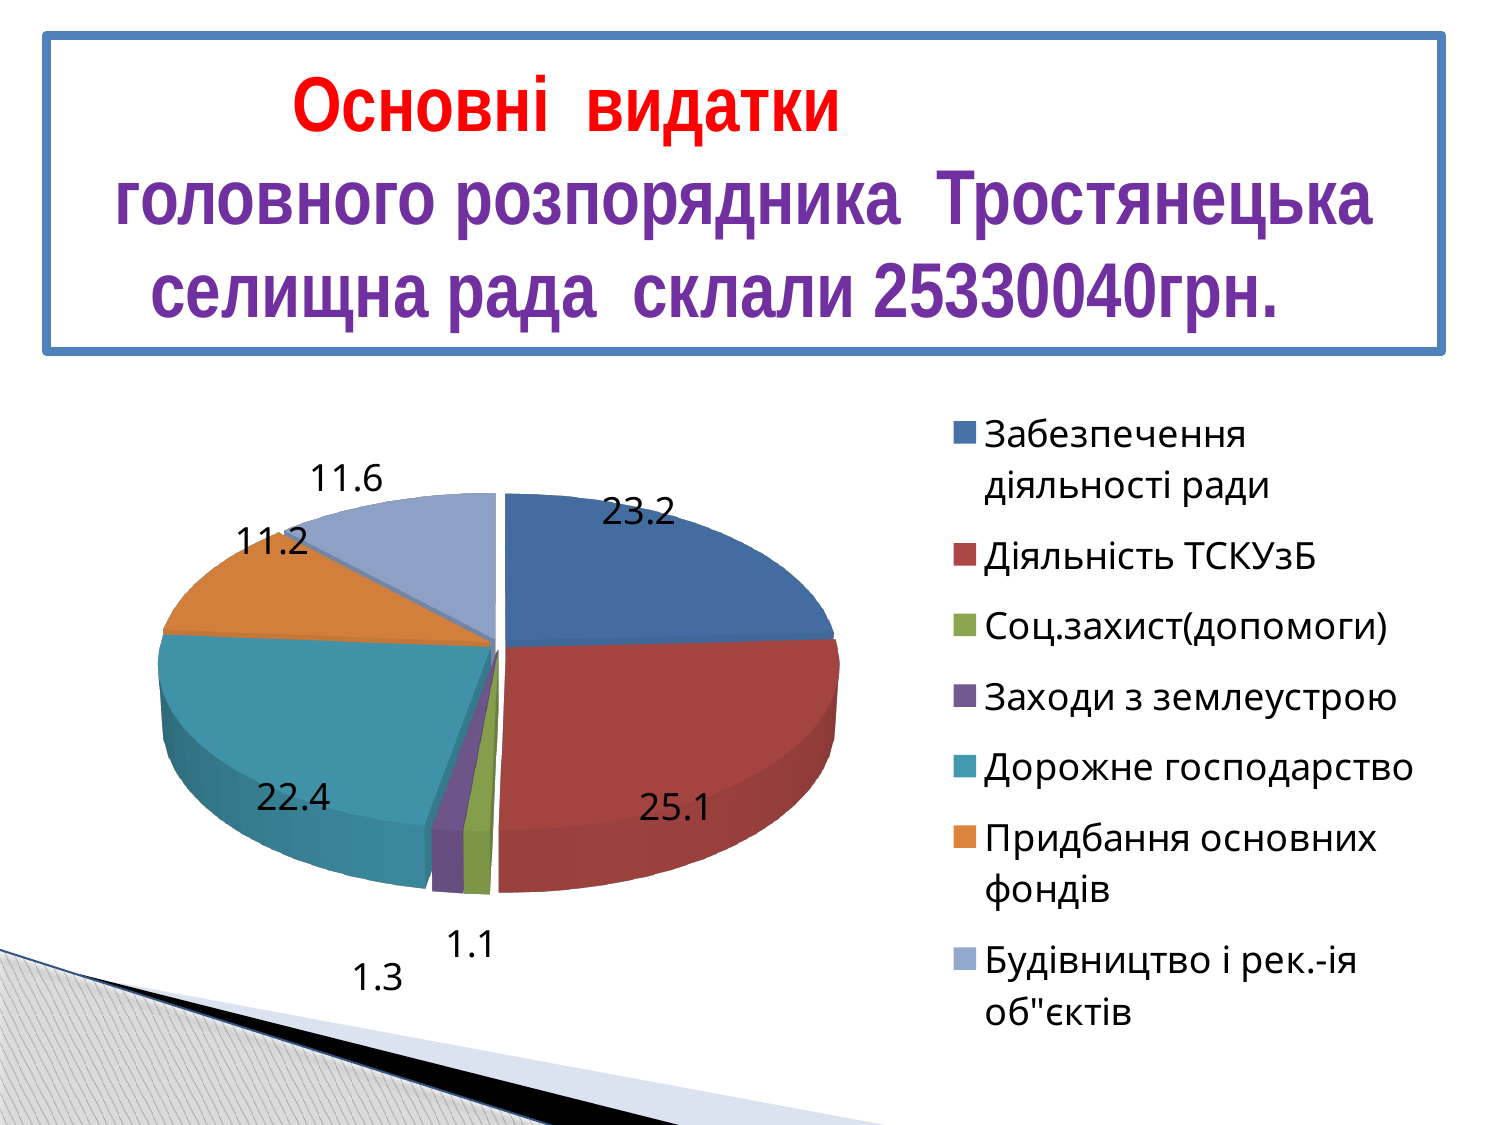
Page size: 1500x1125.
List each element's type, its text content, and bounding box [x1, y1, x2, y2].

title Основні видатки головного розпорядника Тростянецька селищна рада склали 25330040грн. [42, 31, 1446, 356]
chart [58, 351, 1442, 1079]
